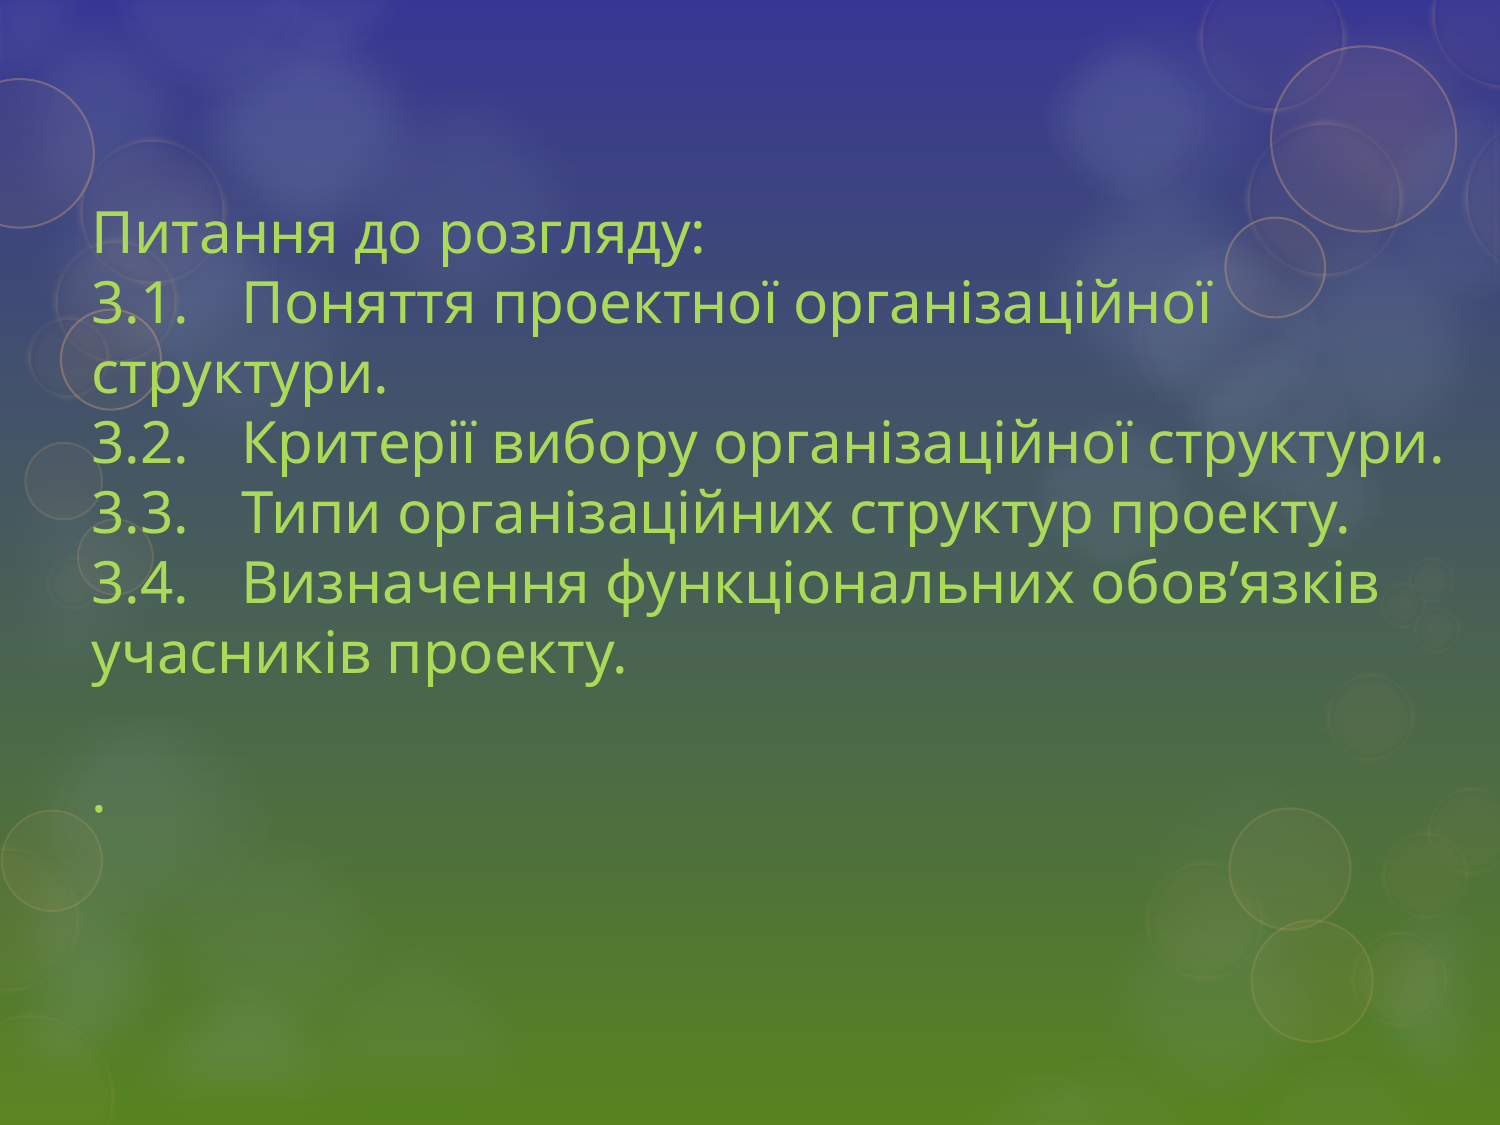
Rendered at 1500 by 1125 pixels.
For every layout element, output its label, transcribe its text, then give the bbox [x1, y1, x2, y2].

title Питання до розгляду: 3.1. Поняття проектної організаційної структури. 3.2. Критерії вибору організаційної структури. 3.3. Типи організаційних структур проекту. 3.4. Визначення функціональних обов’язків учасників проекту. . [76, 195, 1471, 825]
